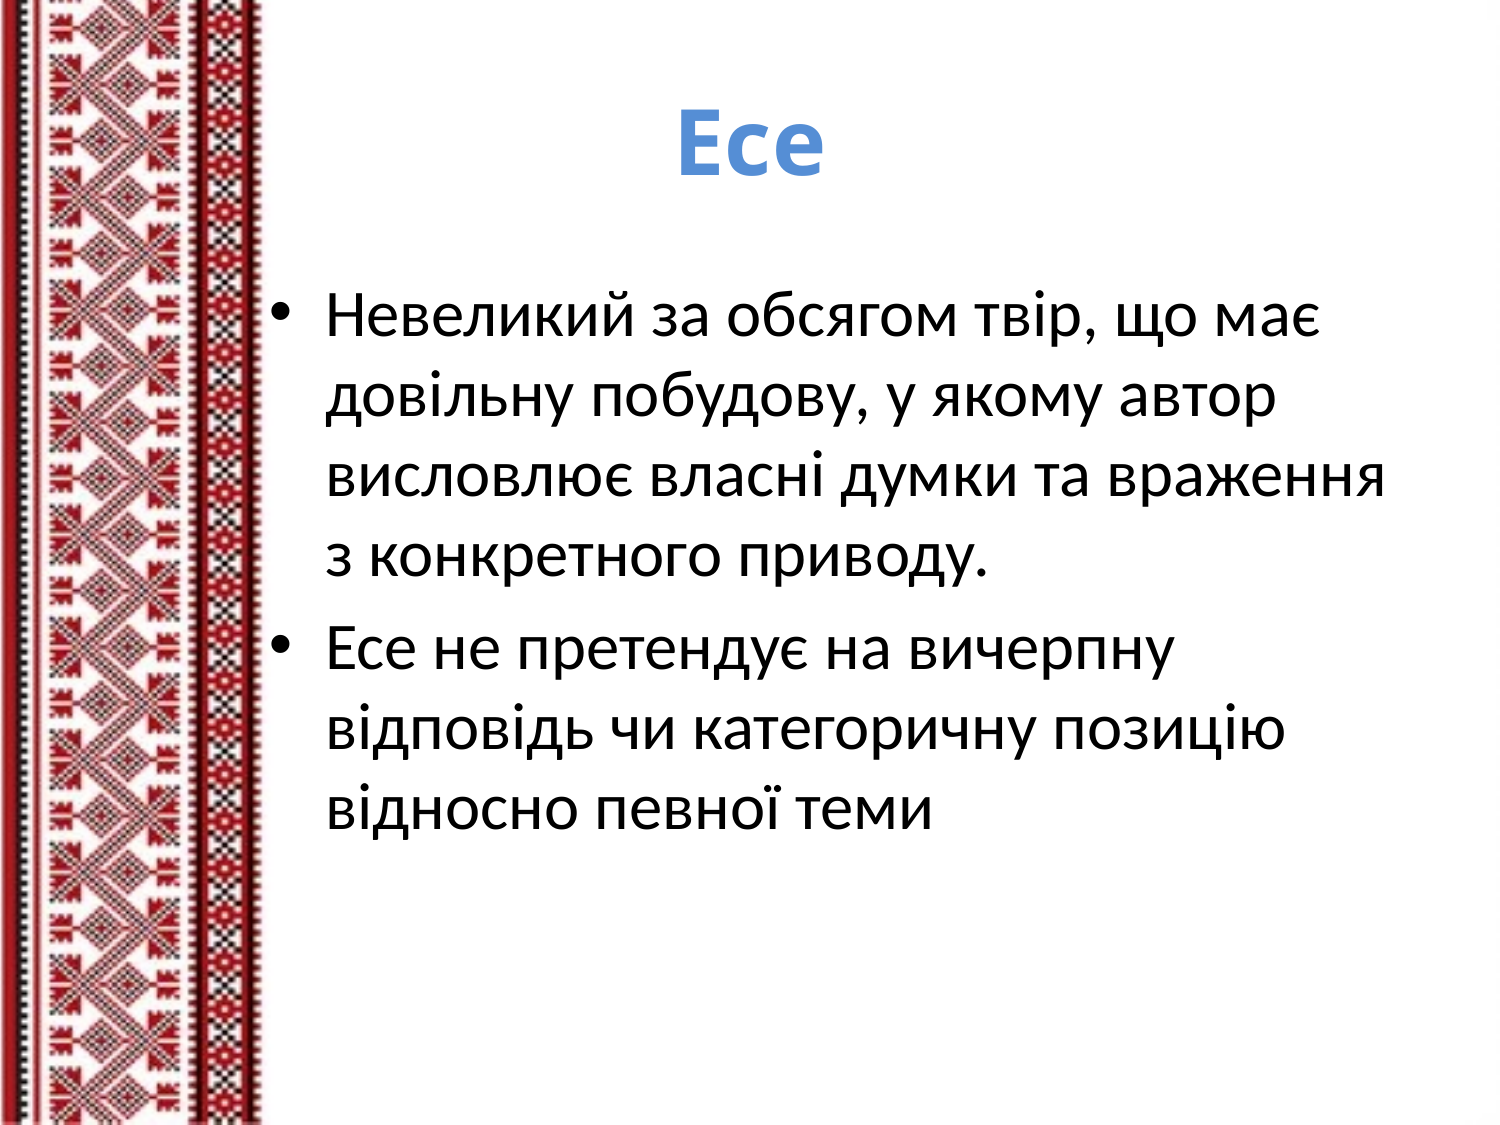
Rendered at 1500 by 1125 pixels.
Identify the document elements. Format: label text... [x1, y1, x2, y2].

picture [0, 0, 1500, 1125]
list Невеликий за обсягом твір, що має довільну побудову, у якому автор висловлює власні думки та враження з конкретного приводу. Есе не претендує на вичерпну відповідь чи категоричну позицію відносно певної теми [253, 262, 1425, 1005]
title Есе [75, 45, 1425, 233]
